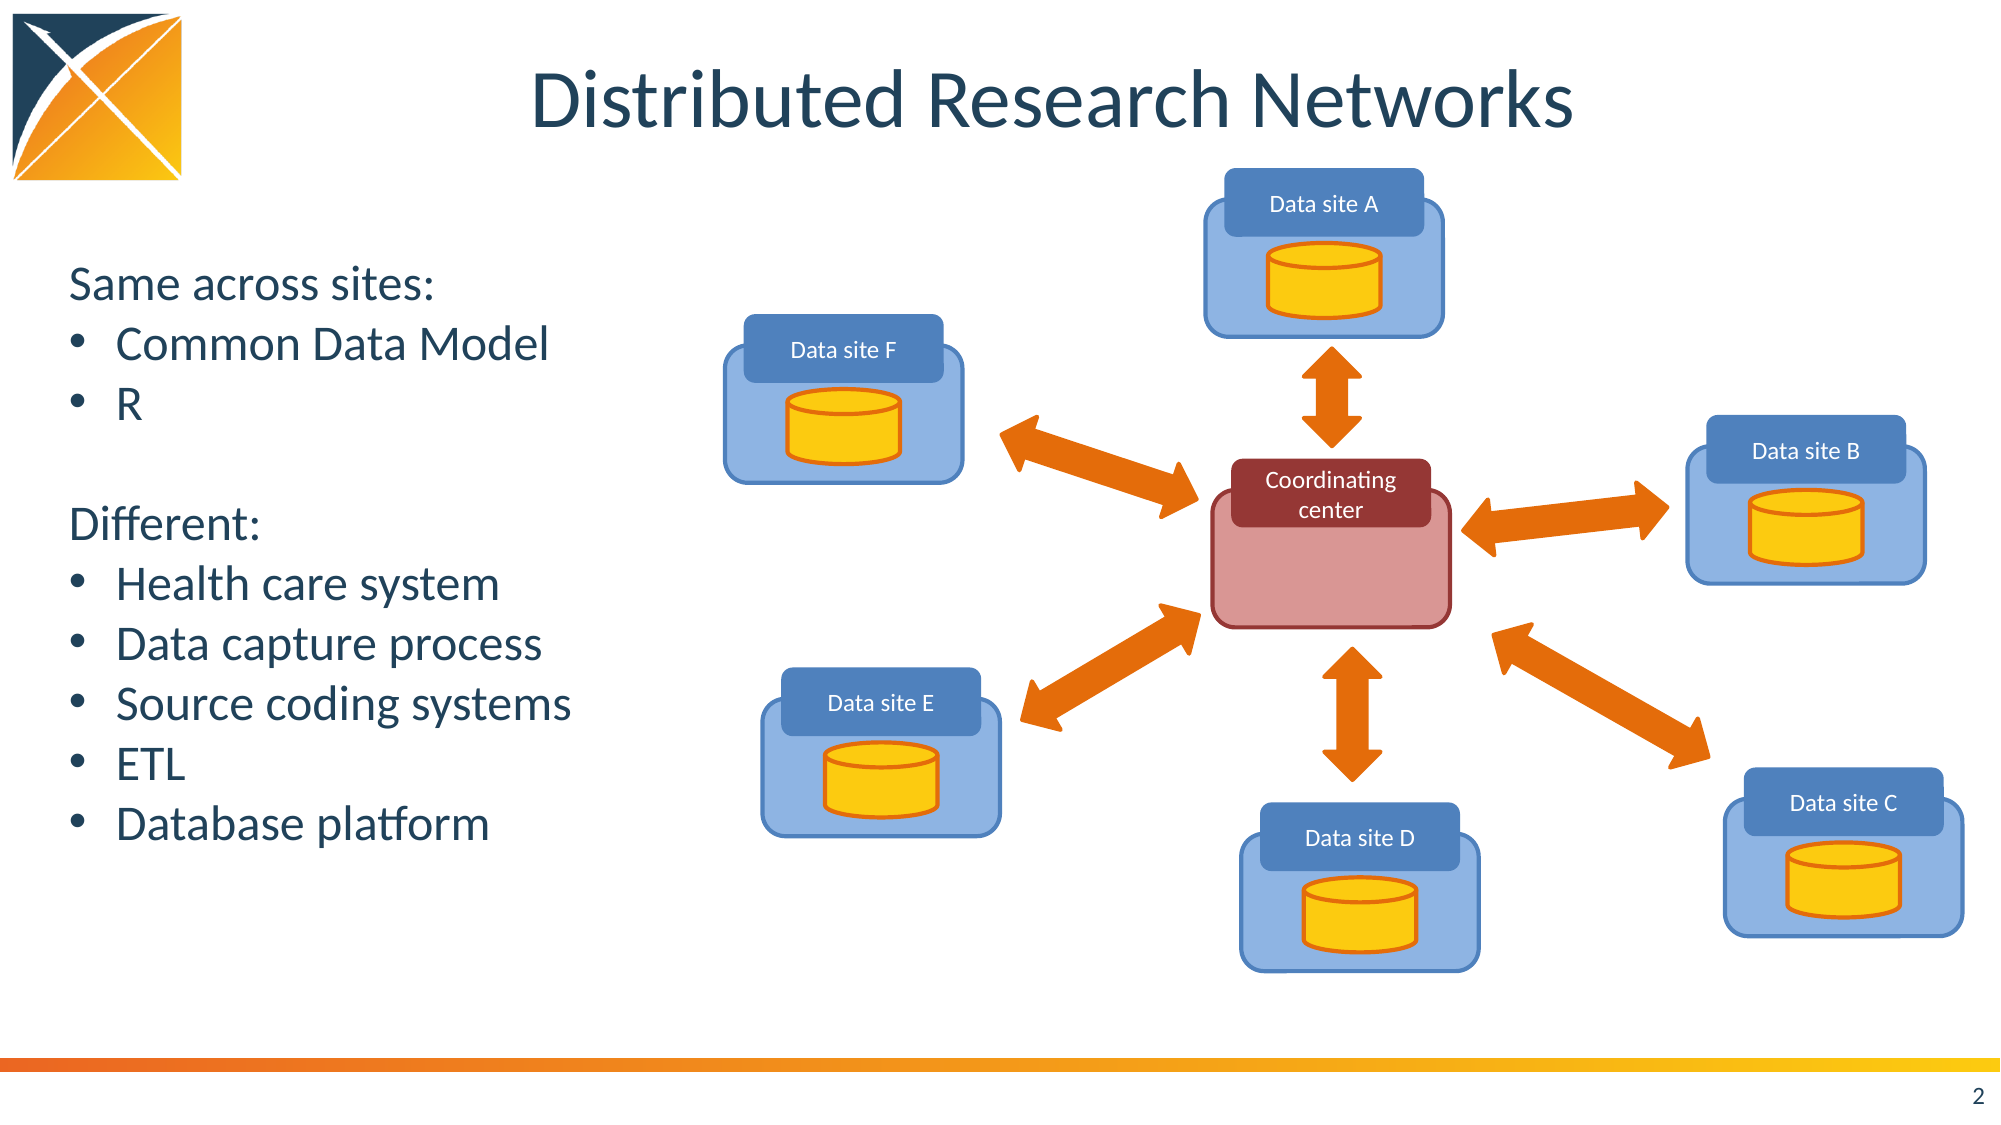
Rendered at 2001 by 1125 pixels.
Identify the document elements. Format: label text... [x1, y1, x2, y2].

text_box [1301, 346, 1362, 449]
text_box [1212, 458, 1451, 628]
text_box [1724, 767, 1963, 937]
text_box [1205, 167, 1444, 337]
title Distributed Research Networks [205, 24, 1900, 163]
text_box [999, 414, 1199, 520]
text_box [1461, 480, 1670, 558]
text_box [724, 313, 963, 484]
slide_number 2 [1533, 1065, 2000, 1125]
text_box [1322, 646, 1383, 783]
picture [0, 0, 206, 200]
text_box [762, 667, 1001, 837]
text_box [1240, 802, 1479, 972]
text_box [1020, 603, 1201, 732]
text_box [1491, 622, 1711, 770]
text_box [1687, 414, 1926, 584]
text_box Same across sites: Common Data Model R Different: Health care system Data capture process Source coding systems ETL Database platform [54, 242, 587, 918]
